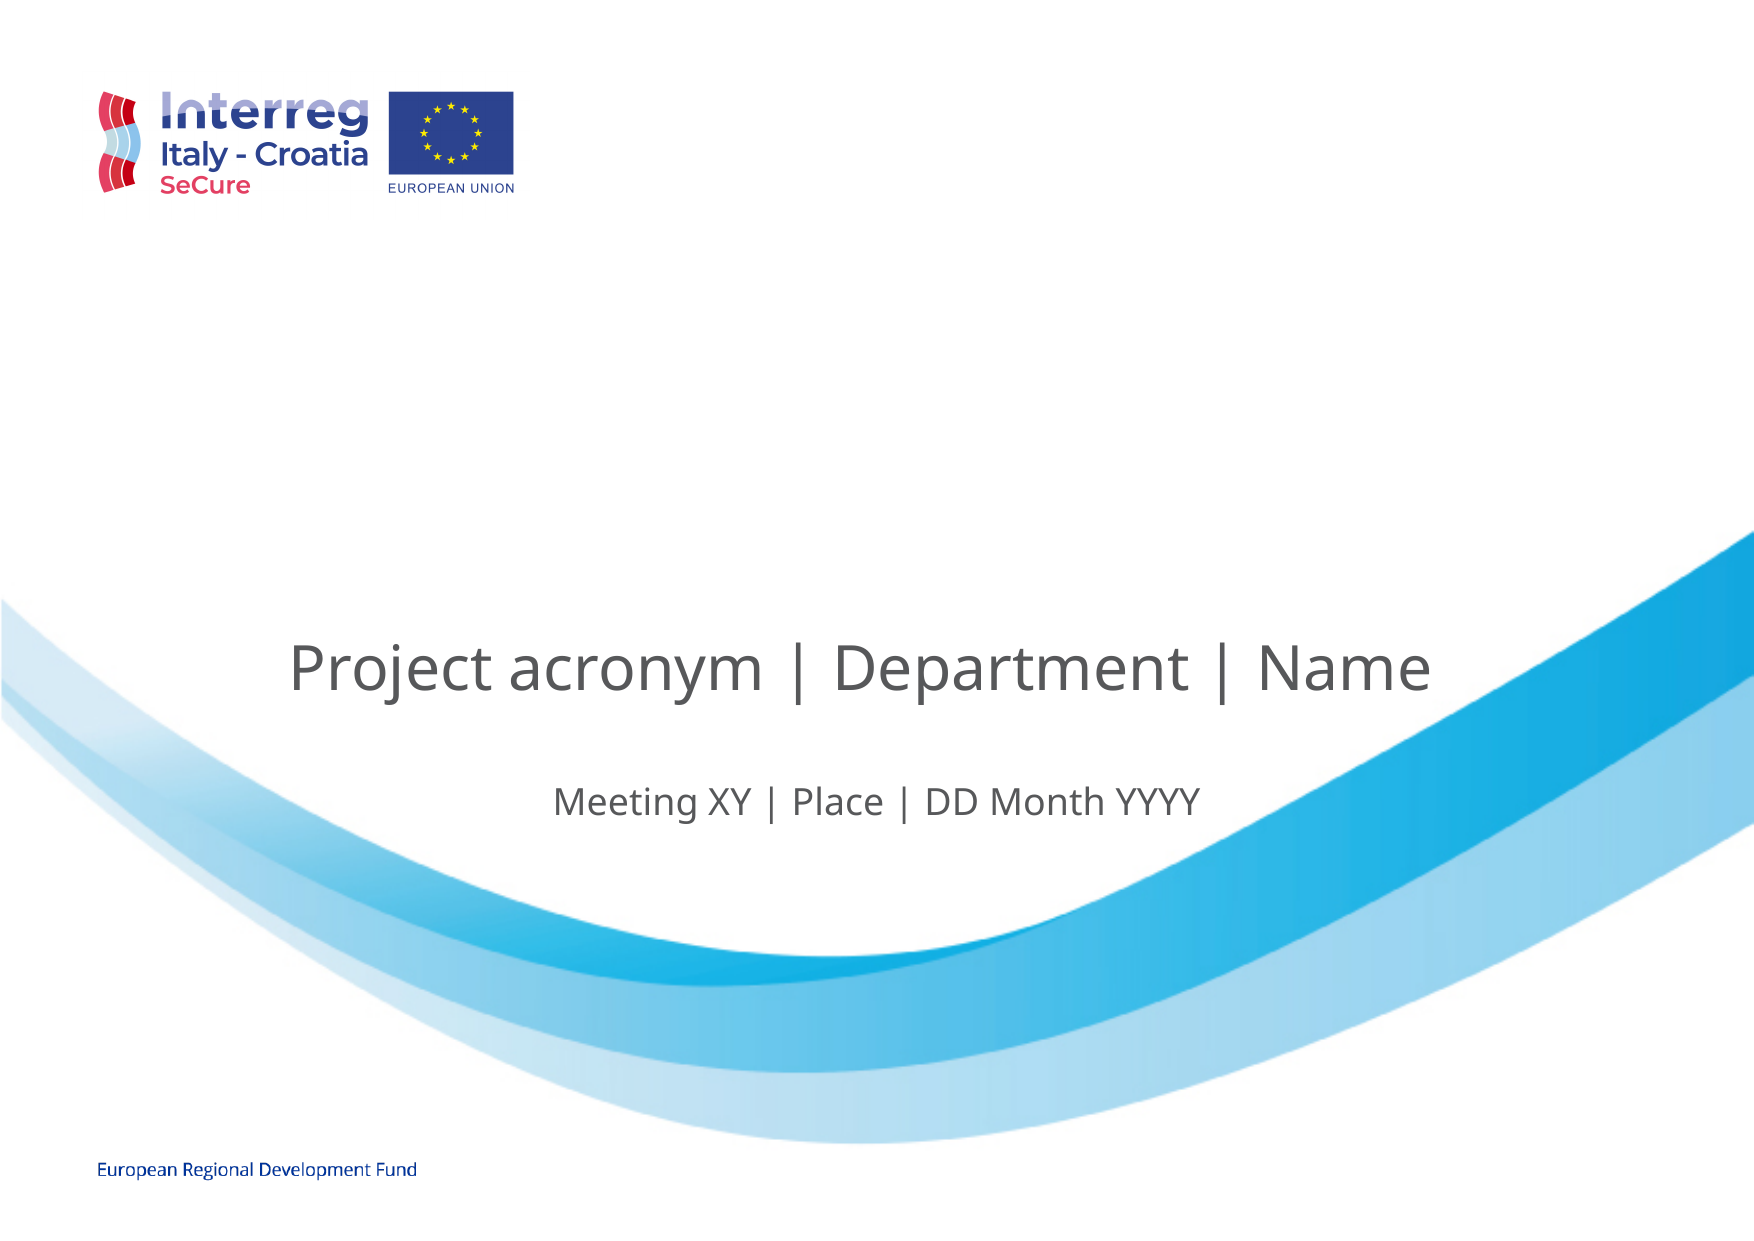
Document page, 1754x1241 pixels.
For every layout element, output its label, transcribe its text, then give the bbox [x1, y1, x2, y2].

text_box Meeting XY | Place | DD Month YYYY [404, 769, 1350, 832]
picture [82, 71, 530, 220]
subtitle Project acronym | Department | Name [211, 626, 1512, 713]
picture [0, 512, 1754, 1240]
